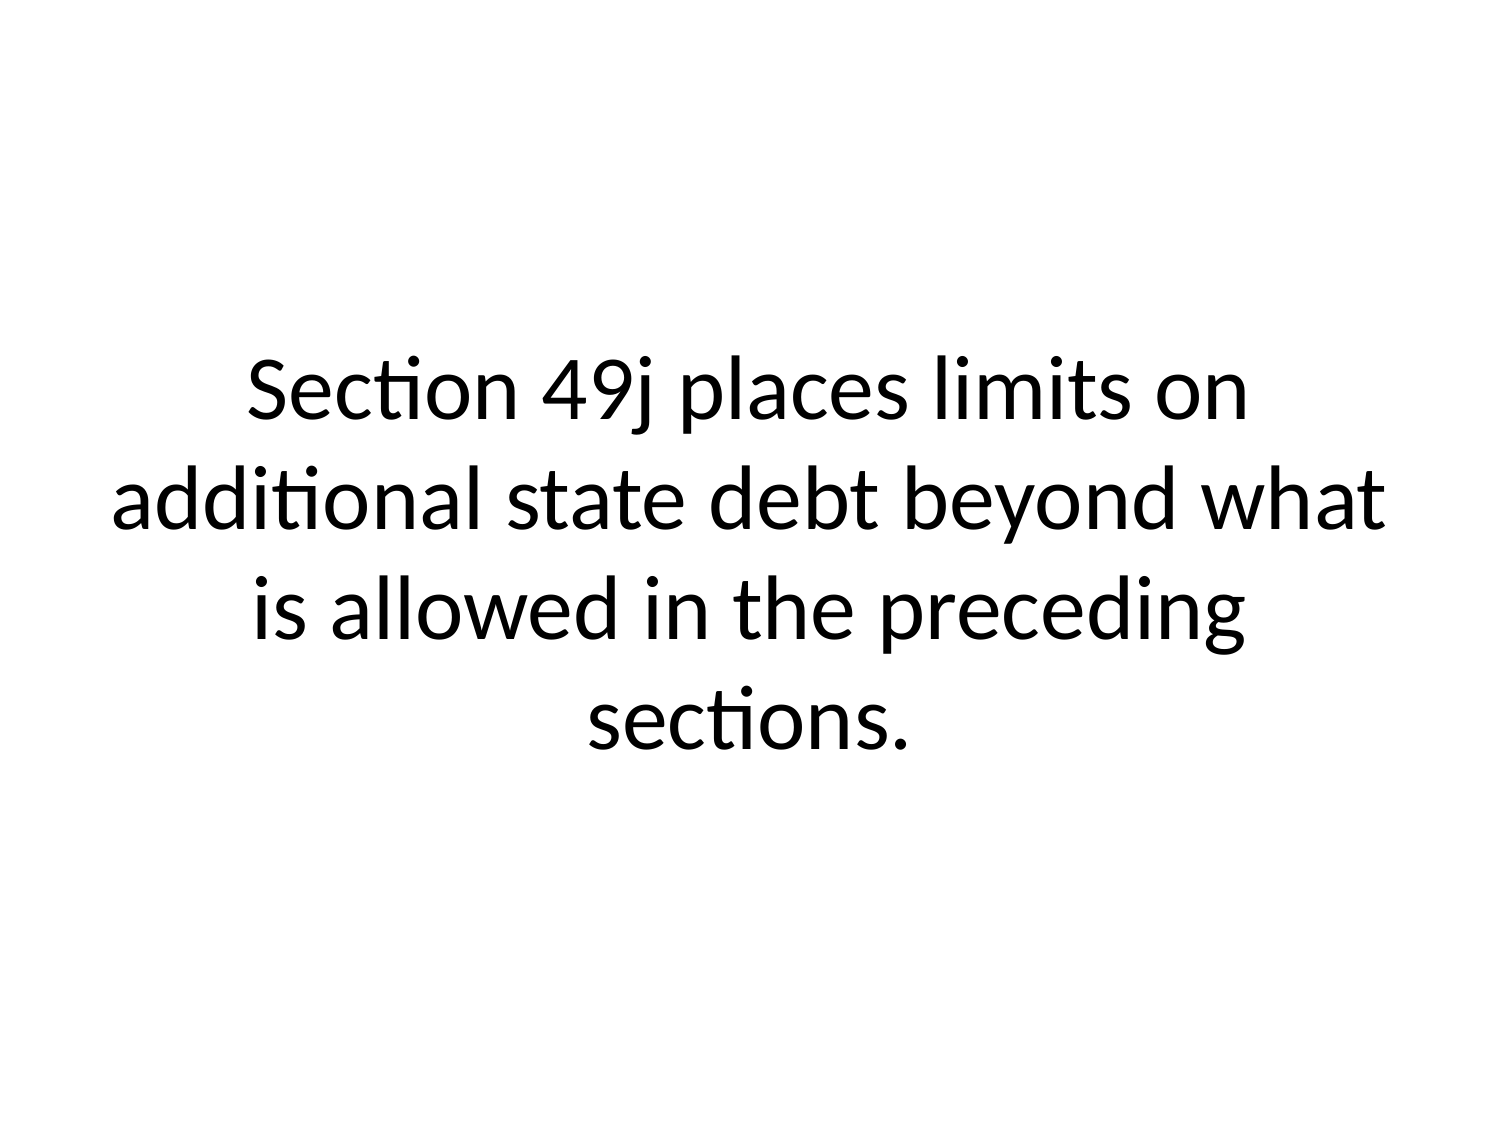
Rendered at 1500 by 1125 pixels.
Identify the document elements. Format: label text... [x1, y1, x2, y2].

title Section 49j places limits on additional state debt beyond what is allowed in the preceding sections. [75, 45, 1425, 1050]
